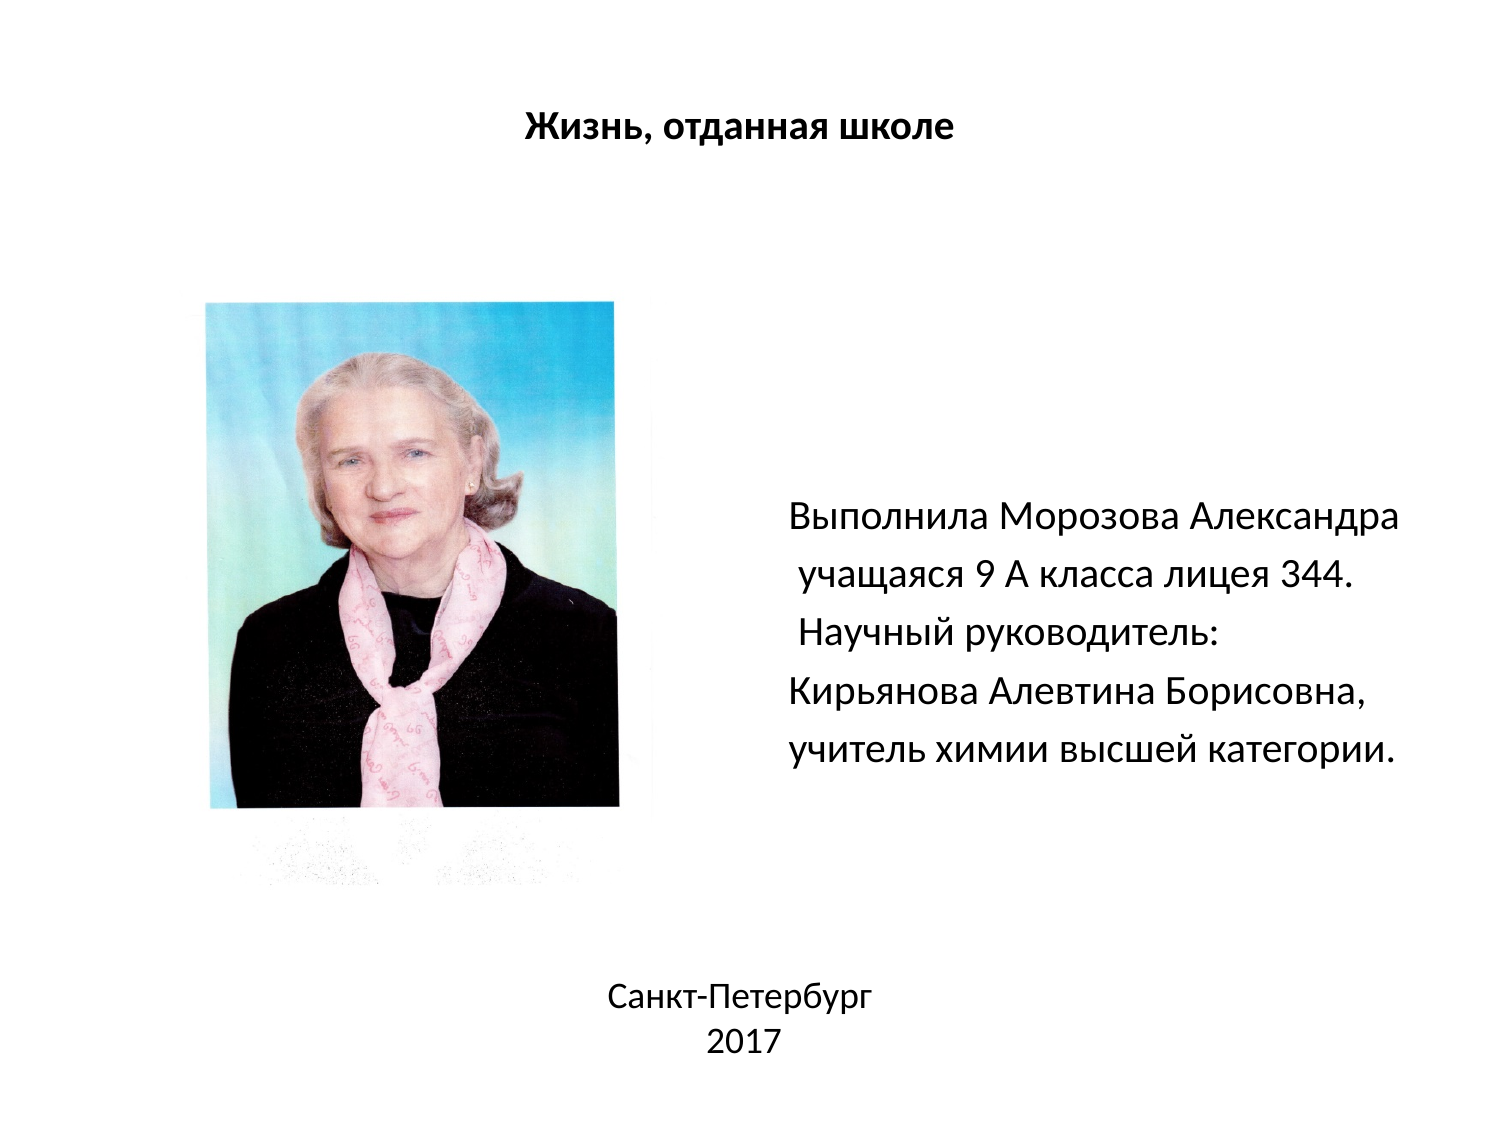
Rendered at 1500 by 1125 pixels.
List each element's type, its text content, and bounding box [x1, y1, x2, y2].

list Выполнила Морозова Александра учащаяся 9 А класса лицея 344. Научный руководитель: Кирьянова Алевтина Борисовна, учитель химии высшей категории. [773, 479, 1437, 816]
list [170, 290, 668, 894]
title Жизнь, отданная школе [64, 90, 1415, 206]
text_box Санкт-Петербург 2017 [513, 964, 975, 1069]
